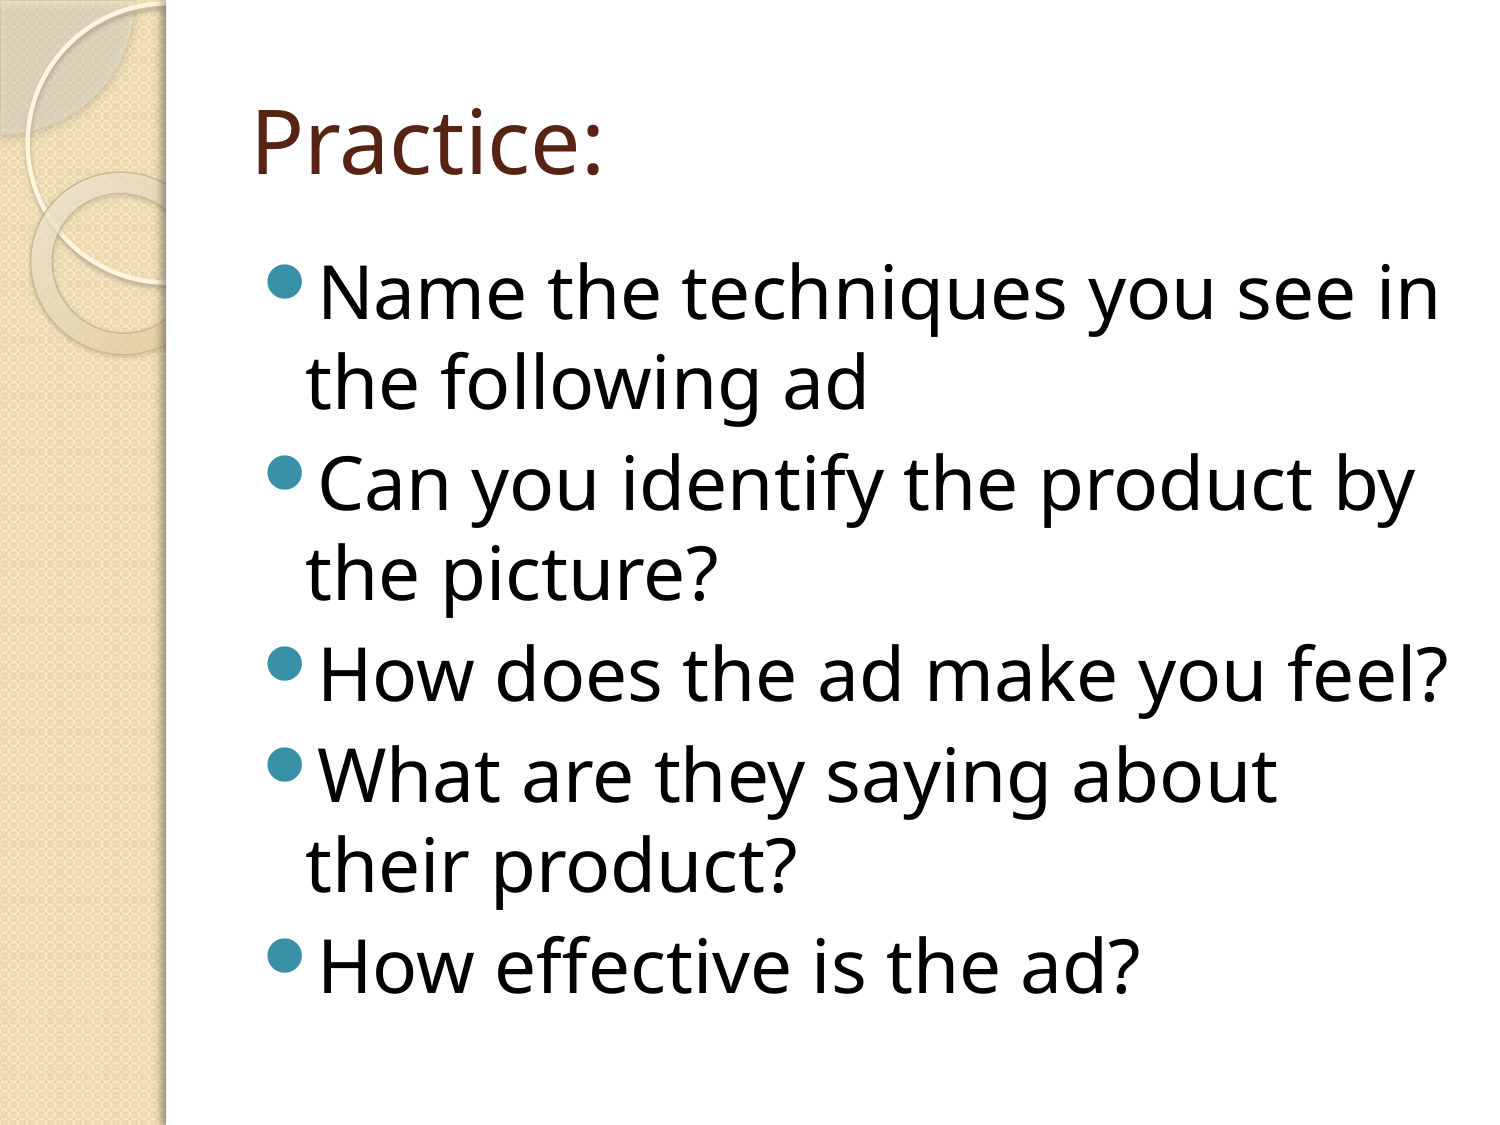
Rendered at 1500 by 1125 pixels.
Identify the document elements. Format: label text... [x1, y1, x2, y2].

title Practice: [235, 45, 1466, 233]
list Name the techniques you see in the following ad Can you identify the product by the picture? How does the ad make you feel? What are they saying about their product? How effective is the ad? [235, 237, 1466, 1025]
